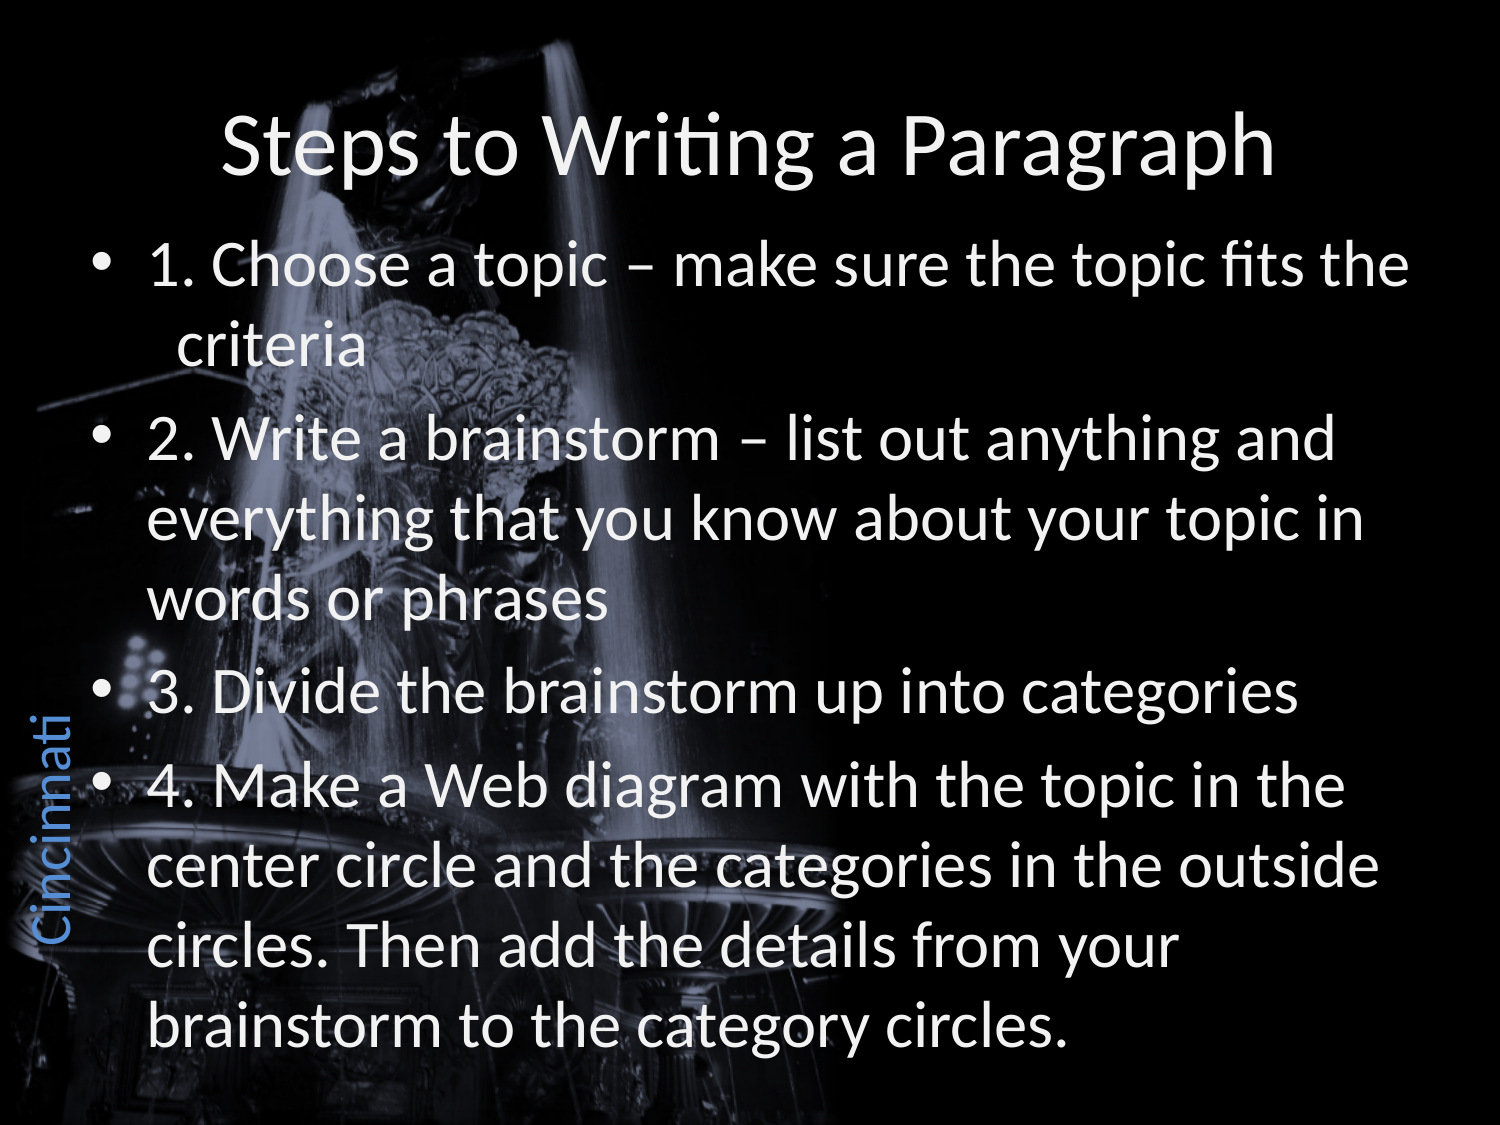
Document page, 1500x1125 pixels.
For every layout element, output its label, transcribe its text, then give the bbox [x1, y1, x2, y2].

title Steps to Writing a Paragraph [75, 45, 1425, 212]
list 1. Choose a topic – make sure the topic fits the criteria 2. Write a brainstorm – list out anything and everything that you know about your topic in words or phrases 3. Divide the brainstorm up into categories 4. Make a Web diagram with the topic in the center circle and the categories in the outside circles. Then add the details from your brainstorm to the category circles. [75, 212, 1463, 1075]
